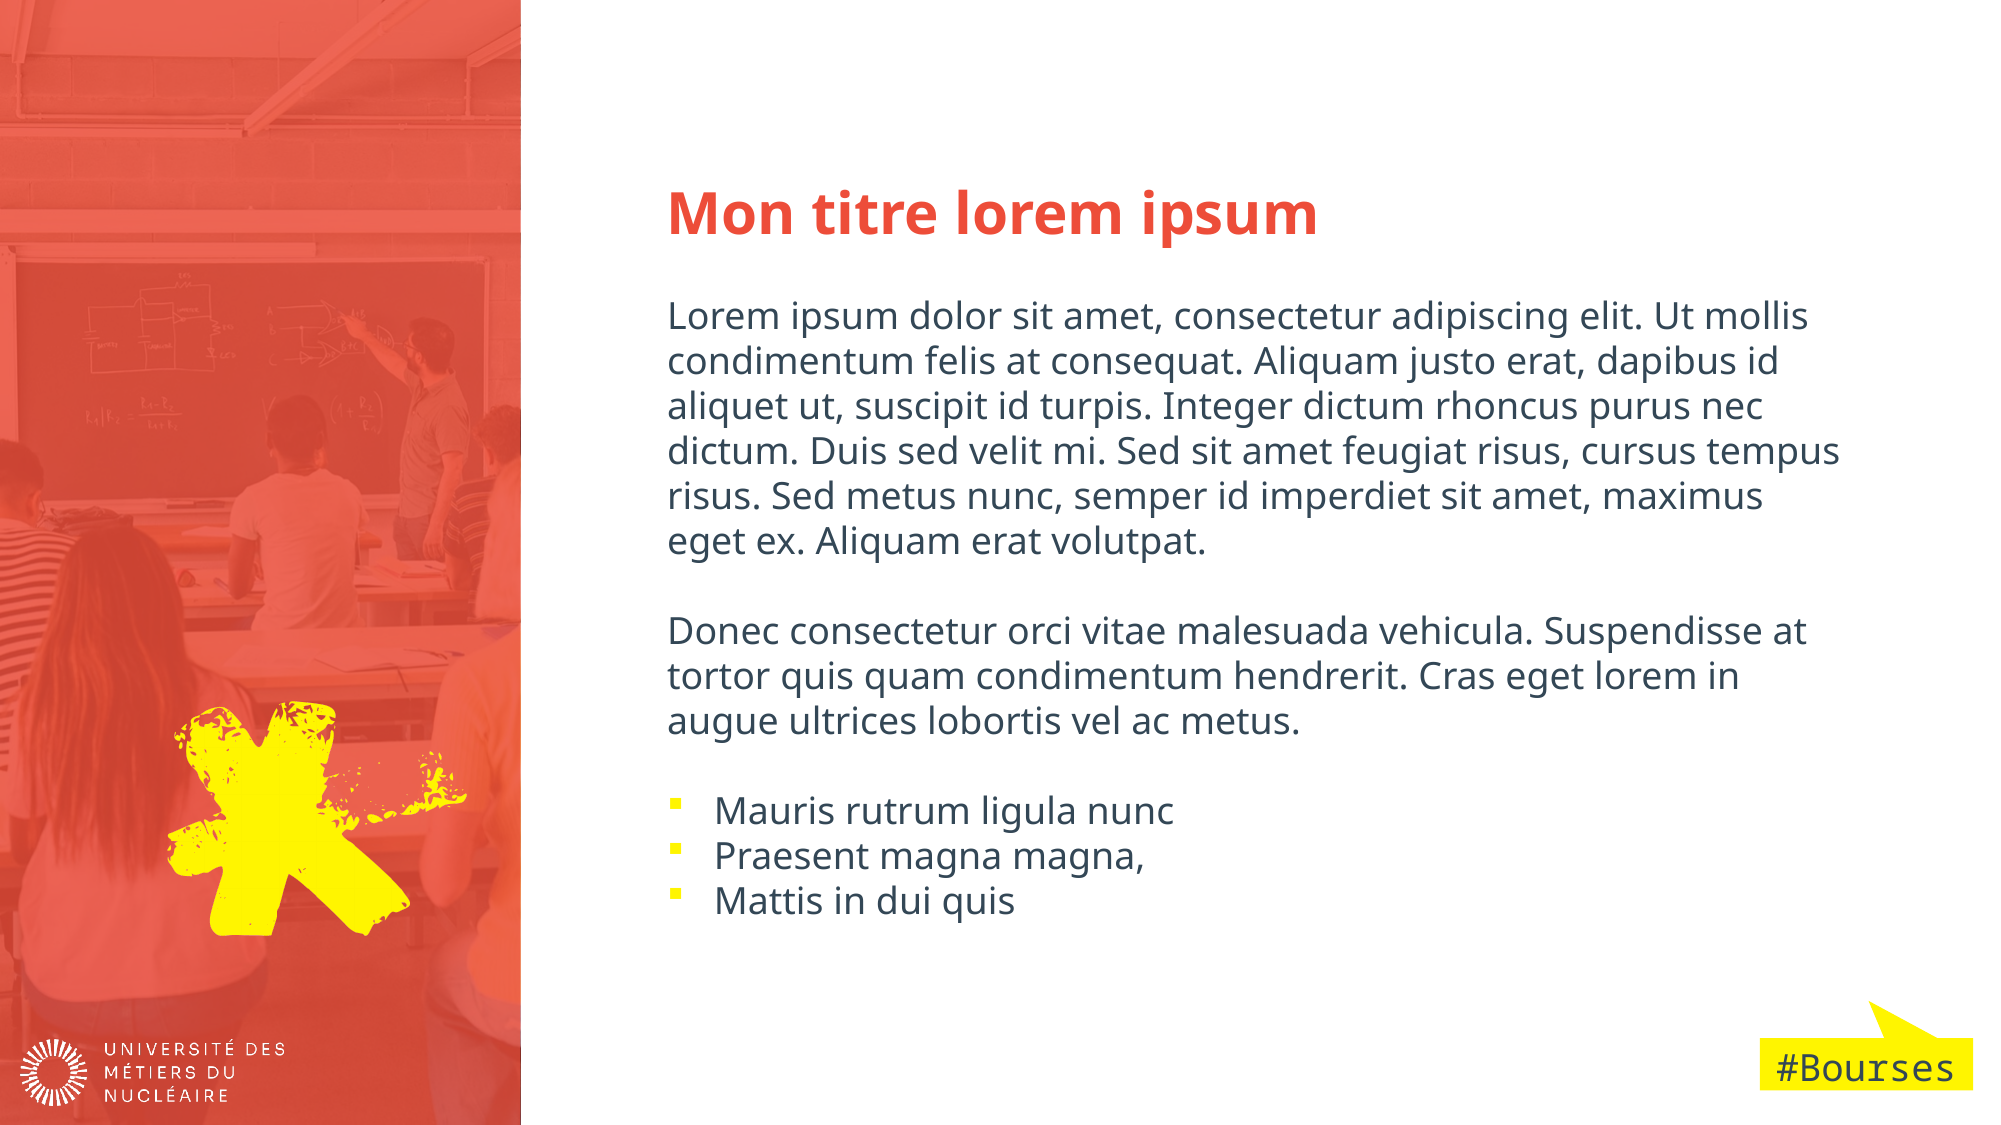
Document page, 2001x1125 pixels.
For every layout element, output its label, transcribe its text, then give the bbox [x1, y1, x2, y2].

picture [0, 0, 521, 1125]
text_box Mon titre lorem ipsum [652, 169, 1928, 254]
text_box Lorem ipsum dolor sit amet, consectetur adipiscing elit. Ut mollis condimentum felis at consequat. Aliquam justo erat, dapibus id aliquet ut, suscipit id turpis. Integer dictum rhoncus purus nec dictum. Duis sed velit mi. Sed sit amet feugiat risus, cursus tempus risus. Sed metus nunc, semper id imperdiet sit amet, maximus eget ex. Aliquam erat volutpat. Donec consectetur orci vitae malesuada vehicula. Suspendisse at tortor quis quam condimentum hendrerit. Cras eget lorem in augue ultrices lobortis vel ac metus. Mauris rutrum ligula nunc Praesent magna magna, Mattis in dui quis [652, 284, 1863, 929]
